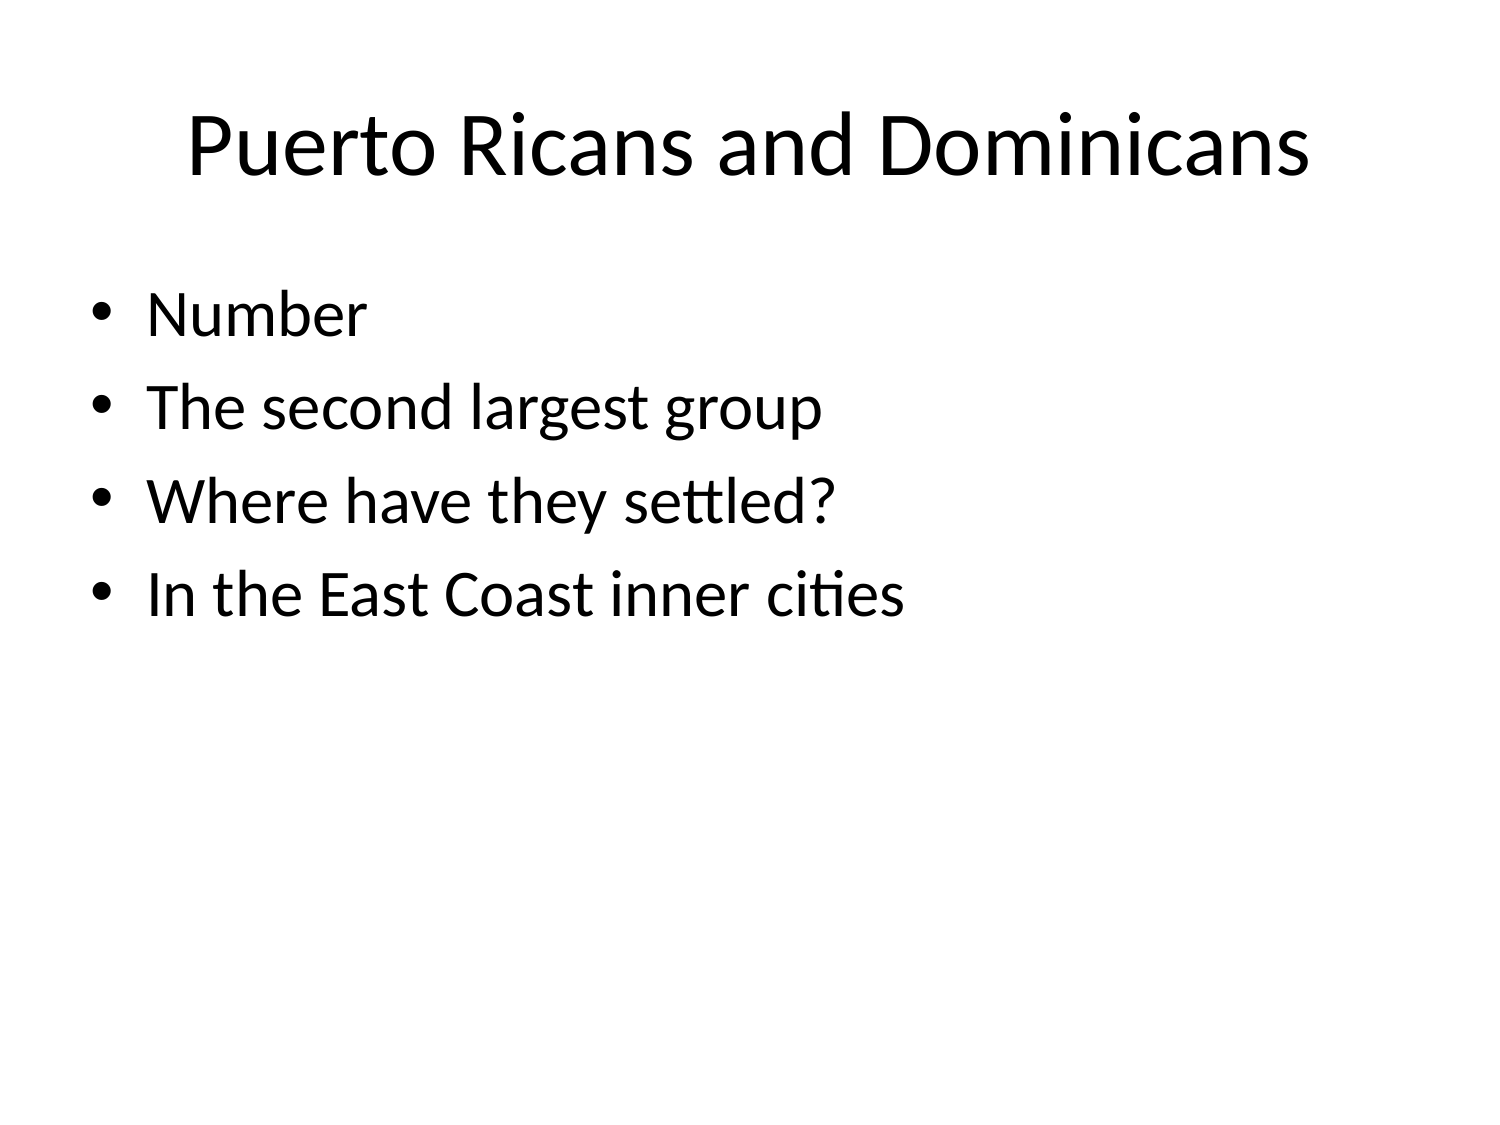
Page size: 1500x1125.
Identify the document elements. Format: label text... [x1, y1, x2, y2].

list Number The second largest group Where have they settled? In the East Coast inner cities [75, 262, 1425, 1005]
title Puerto Ricans and Dominicans [75, 45, 1425, 233]
